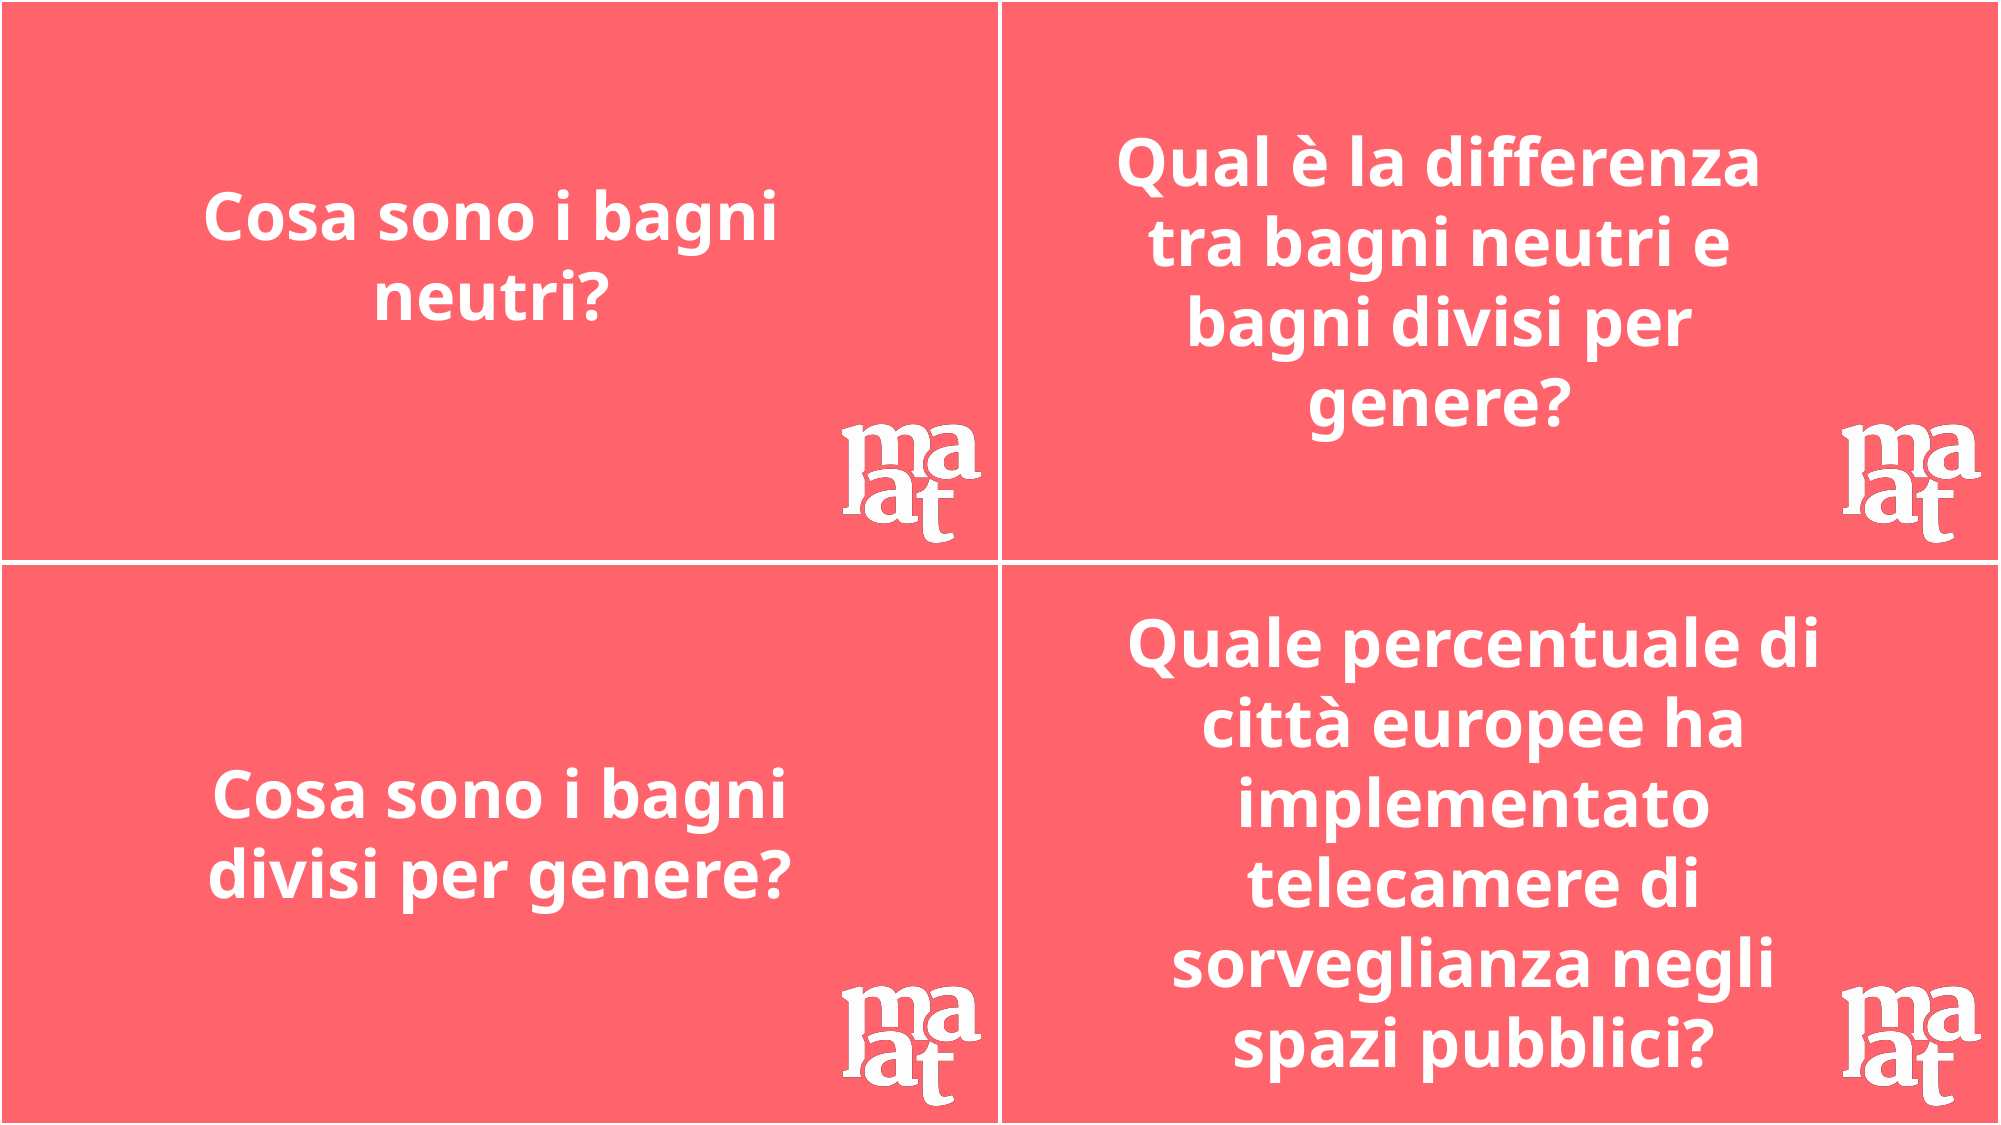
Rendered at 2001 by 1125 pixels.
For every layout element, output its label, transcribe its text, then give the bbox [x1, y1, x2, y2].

text_box Quale percentuale di città europee ha implementato telecamere di sorveglianza negli spazi pubblici? [1076, 593, 1872, 1089]
text_box [999, 562, 2000, 1125]
text_box [0, 0, 999, 562]
picture [1841, 986, 1981, 1106]
text_box Qual è la differenza tra bagni neutri e bagni divisi per genere? [1076, 112, 1804, 447]
text_box Cosa sono i bagni neutri? [118, 166, 882, 342]
text_box [999, 0, 2000, 562]
picture [1841, 423, 1981, 544]
picture [841, 986, 981, 1106]
text_box [0, 562, 999, 1125]
picture [841, 423, 981, 544]
text_box Cosa sono i bagni divisi per genere? [102, 744, 898, 919]
